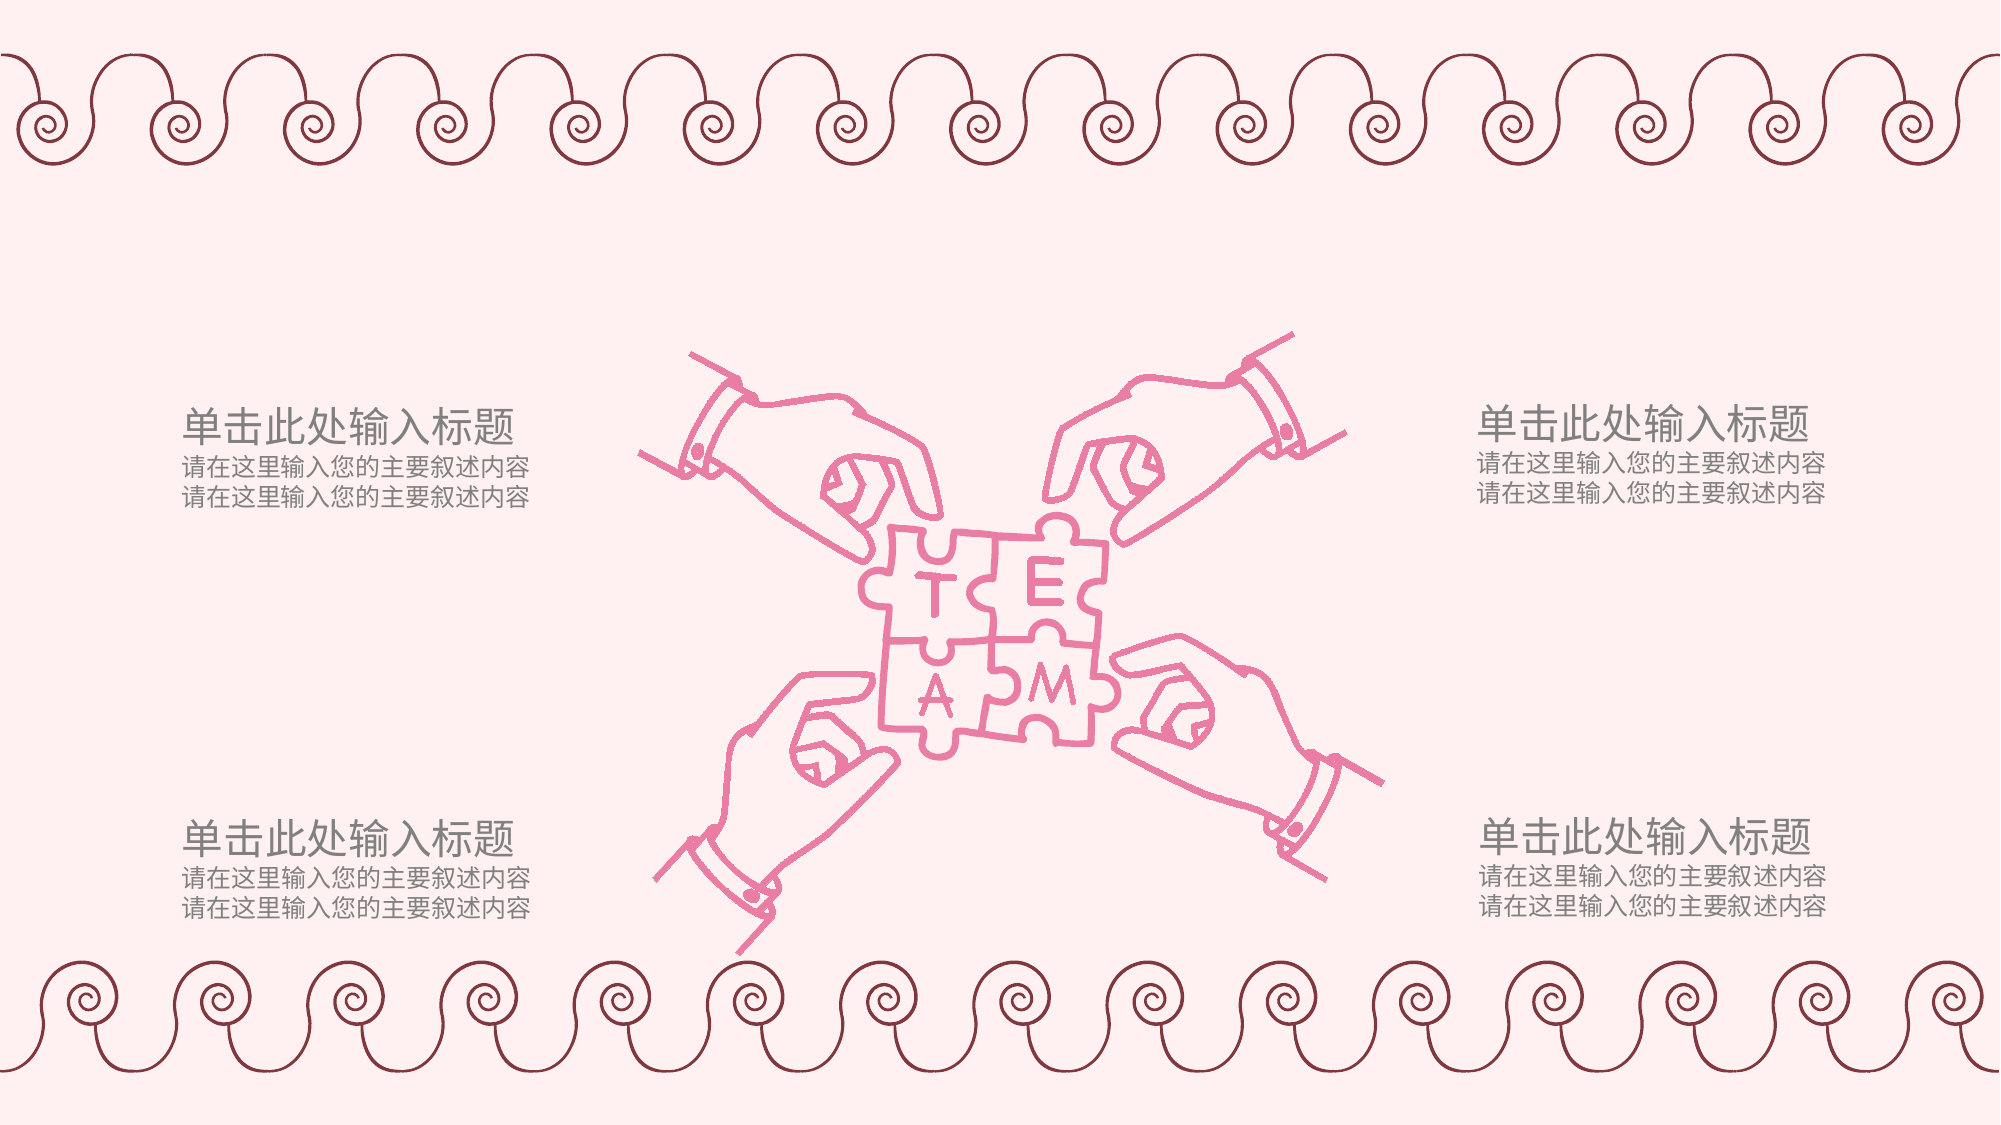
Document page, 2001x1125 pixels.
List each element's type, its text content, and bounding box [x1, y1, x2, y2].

text_box 单击此处输入标题 请在这里输入您的主要叙述内容 请在这里输入您的主要叙述内容 [166, 805, 547, 1011]
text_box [637, 331, 1385, 956]
text_box 单击此处输入标题 请在这里输入您的主要叙述内容 请在这里输入您的主要叙述内容 [1463, 802, 1844, 1008]
text_box 单击此处输入标题 请在这里输入您的主要叙述内容 请在这里输入您的主要叙述内容 [1461, 390, 1842, 595]
text_box 单击此处输入标题 请在这里输入您的主要叙述内容 请在这里输入您的主要叙述内容 [165, 393, 547, 599]
